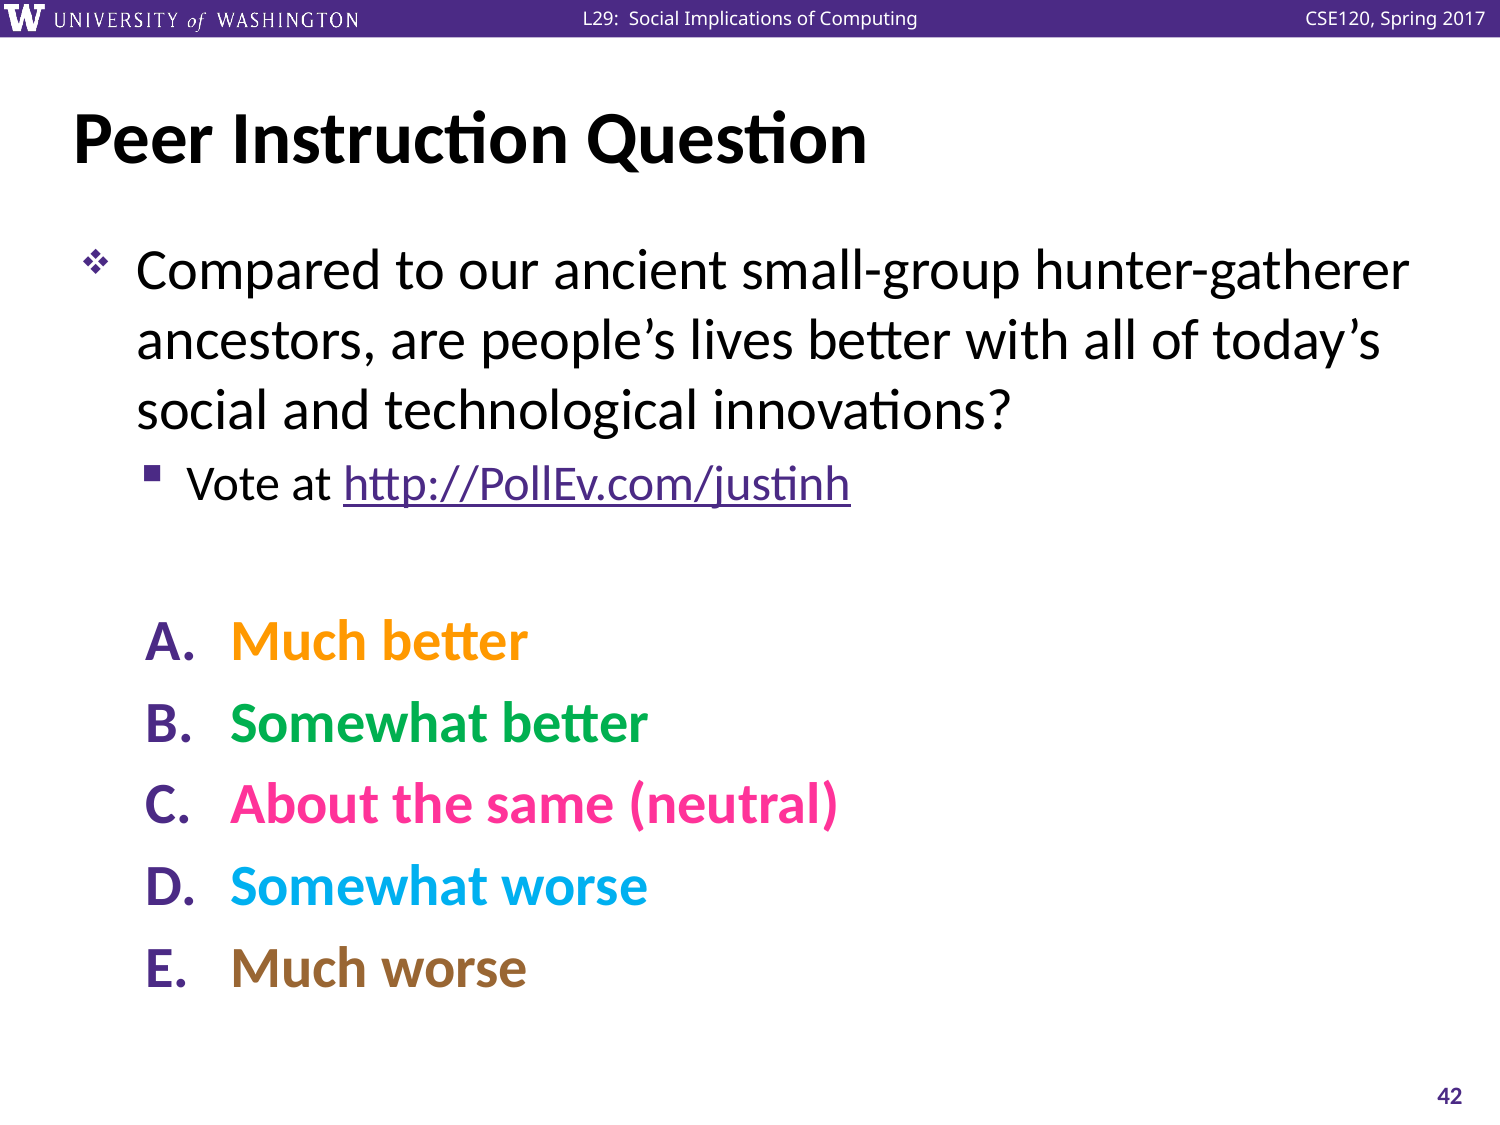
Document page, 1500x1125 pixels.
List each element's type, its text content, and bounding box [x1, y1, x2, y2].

picture [4, 4, 358, 32]
slide_number 42 [1400, 1065, 1500, 1125]
title Peer Instruction Question [58, 71, 1438, 197]
list Compared to our ancient small-group hunter-gatherer ancestors, are people’s lives better with all of today’s social and technological innovations? Vote at http://PollEv.com/justinh Much better Somewhat better About the same (neutral) Somewhat worse Much worse [64, 223, 1438, 1040]
